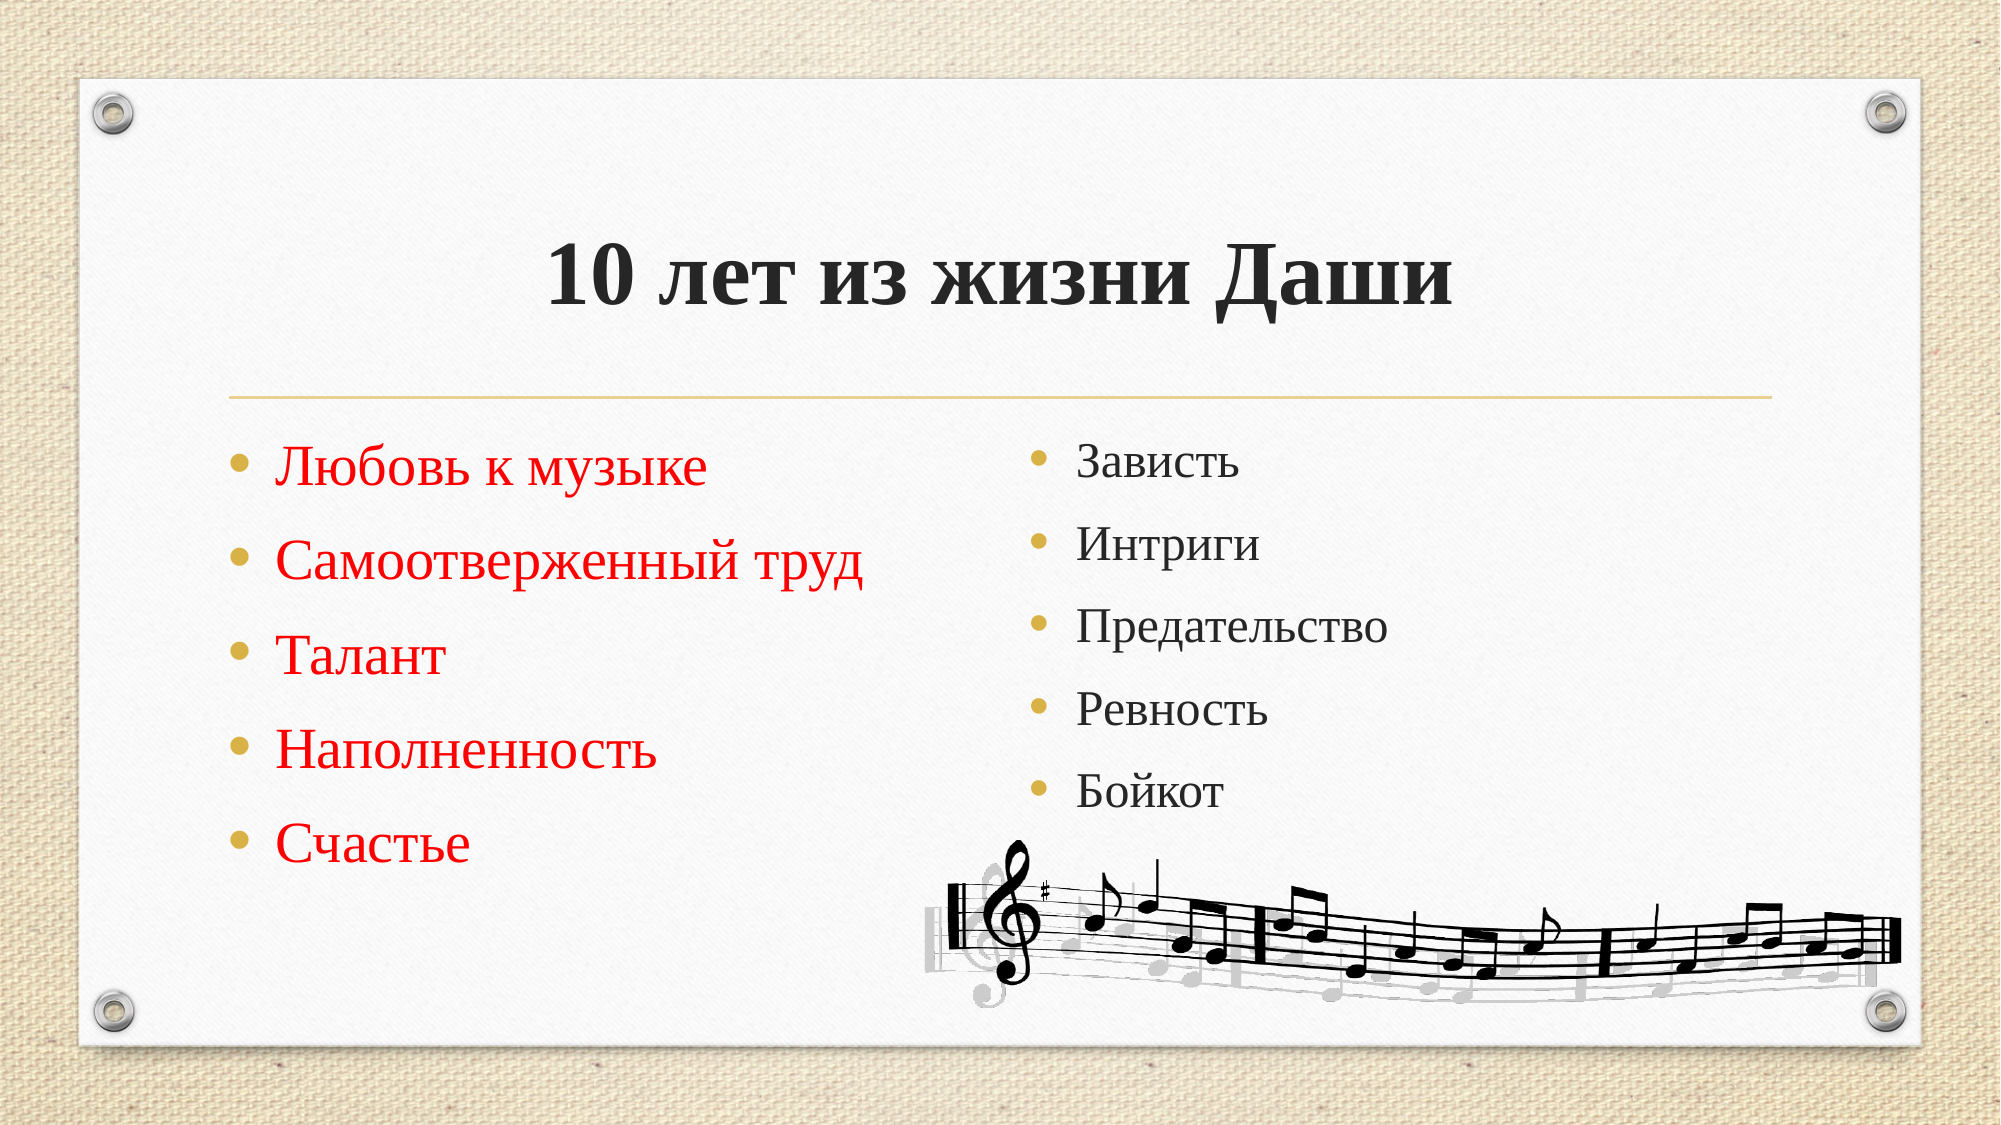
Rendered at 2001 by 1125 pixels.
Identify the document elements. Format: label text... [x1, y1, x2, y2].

list Зависть Интриги Предательство Ревность Бойкот [1013, 420, 1788, 840]
picture [0, 0, 2001, 1125]
title 10 лет из жизни Даши [212, 161, 1788, 375]
list Любовь к музыке Самоотверженный труд Талант Наполненность Счастье [213, 420, 987, 963]
